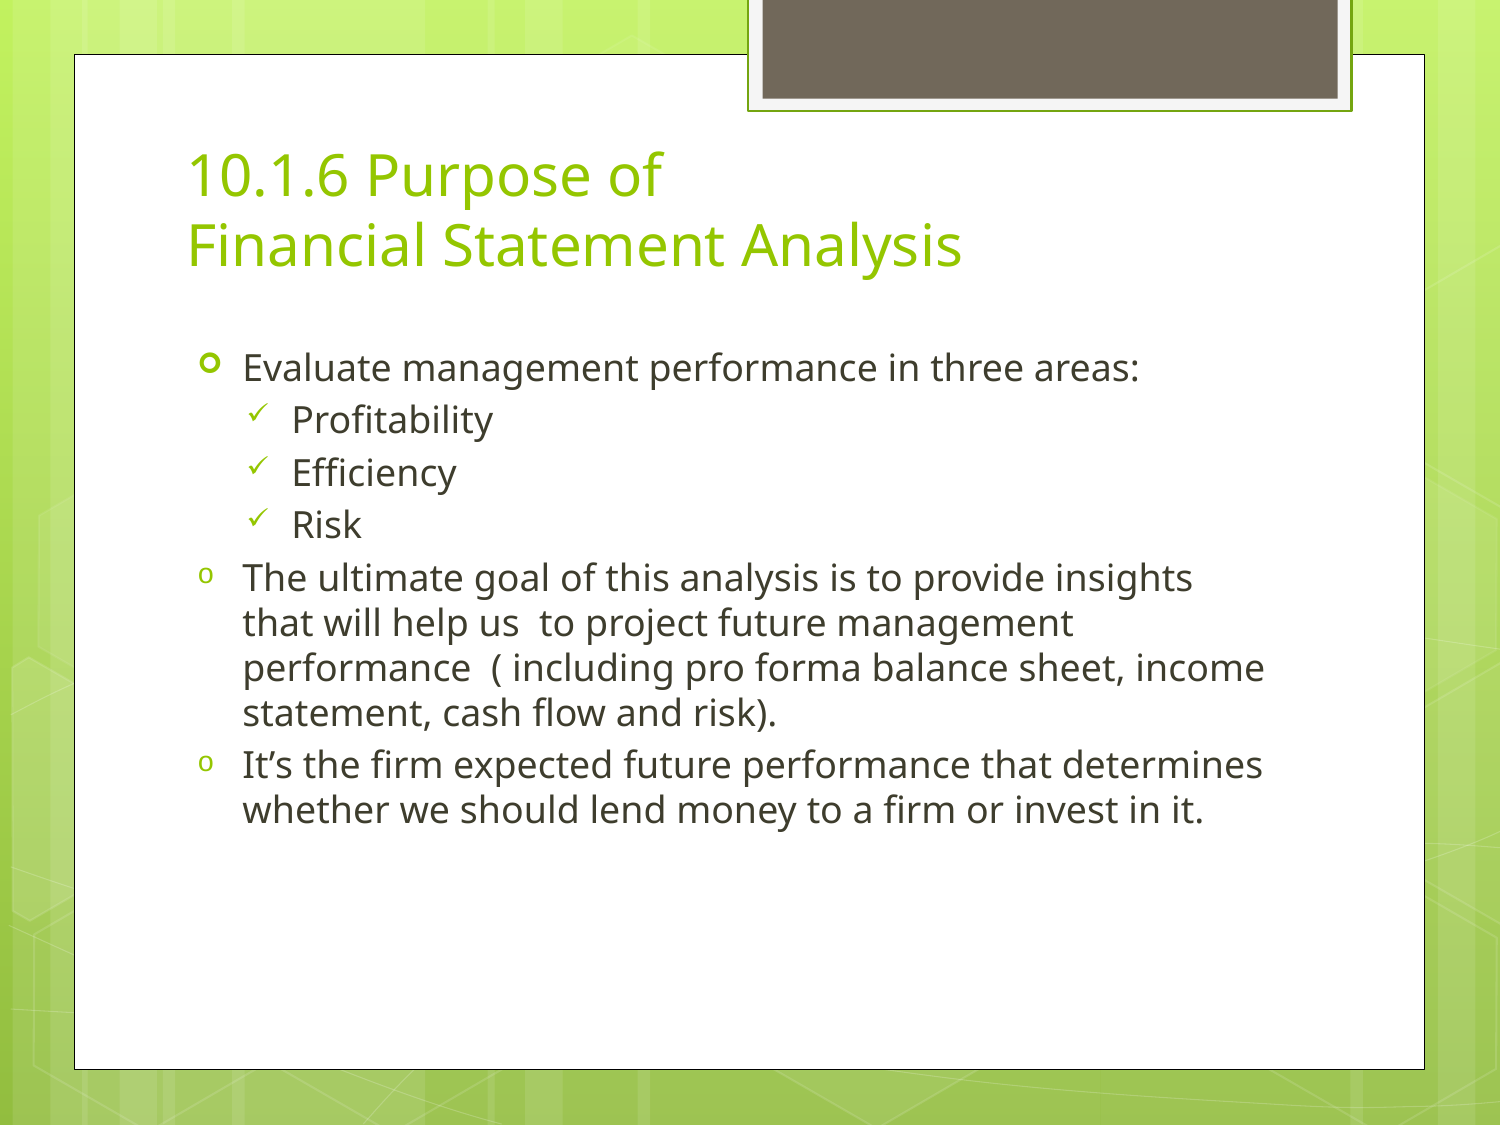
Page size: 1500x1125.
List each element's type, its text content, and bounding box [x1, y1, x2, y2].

title 10.1.6 Purpose of Financial Statement Analysis [171, 127, 1324, 286]
list Evaluate management performance in three areas: Profitability Efficiency Risk The ultimate goal of this analysis is to provide insights that will help us to project future management performance ( including pro forma balance sheet, income statement, cash flow and risk). It’s the firm expected future performance that determines whether we should lend money to a firm or invest in it. [171, 336, 1283, 957]
